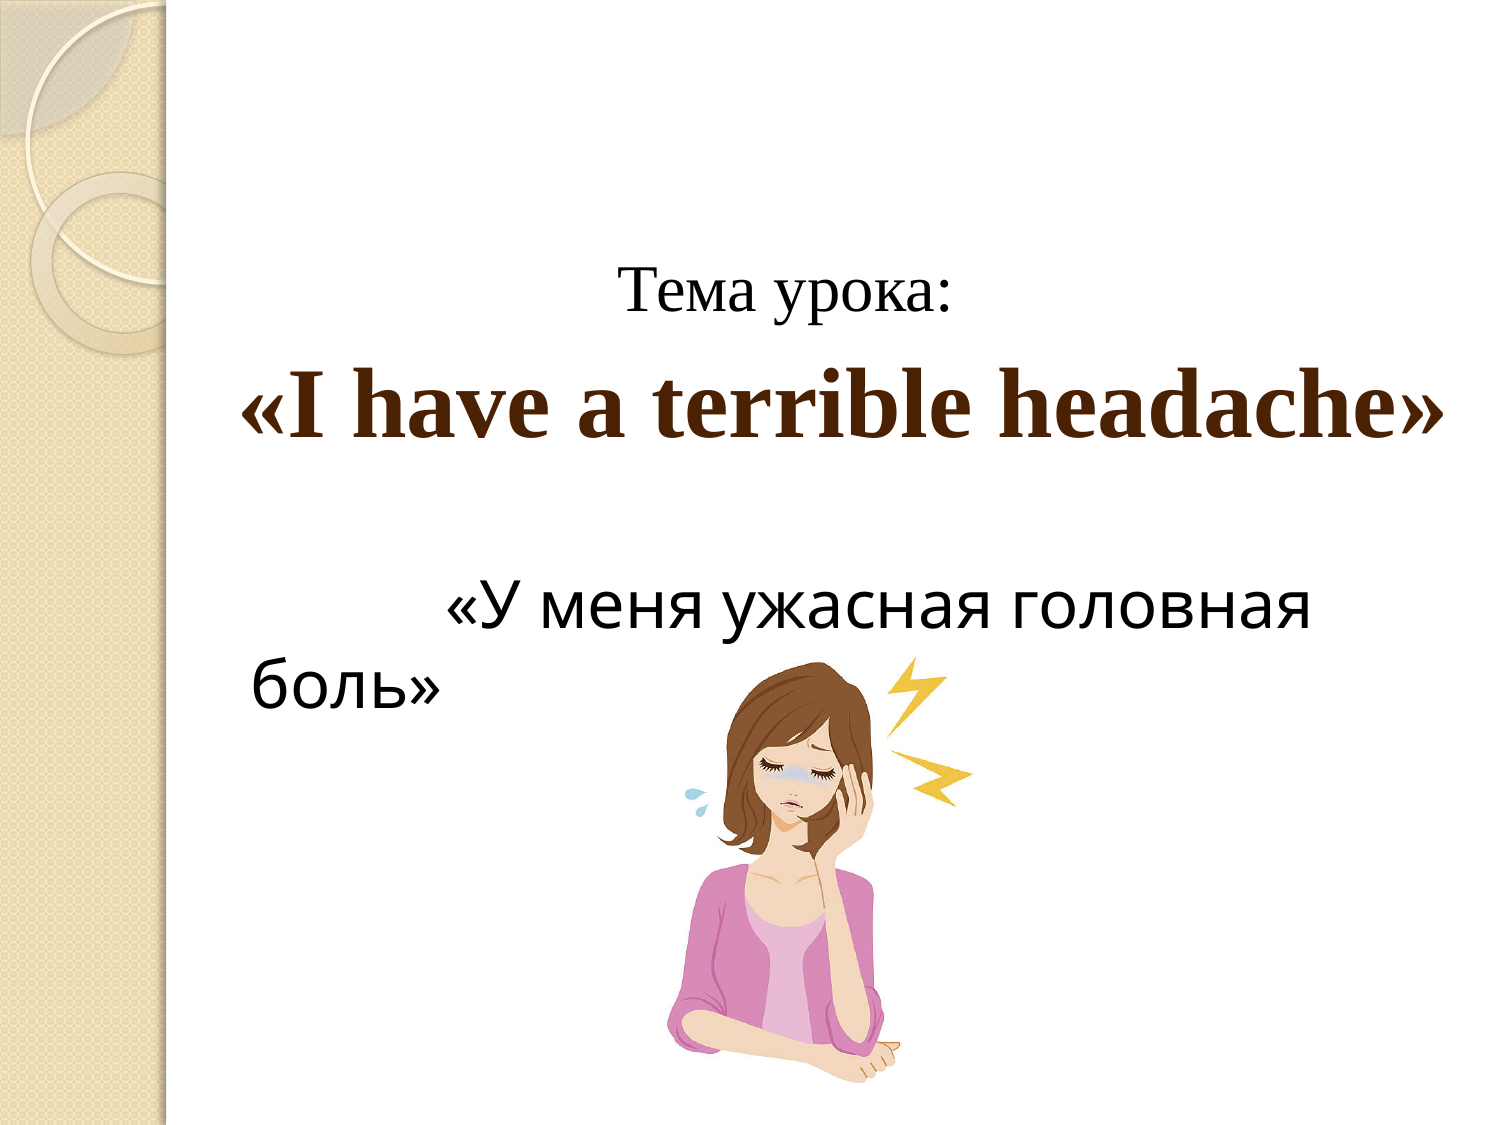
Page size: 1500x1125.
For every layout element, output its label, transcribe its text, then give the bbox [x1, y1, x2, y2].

list Тема урока: «I have a terrible headache» «У меня ужасная головная боль» [175, 237, 1466, 1025]
picture [667, 655, 973, 1084]
